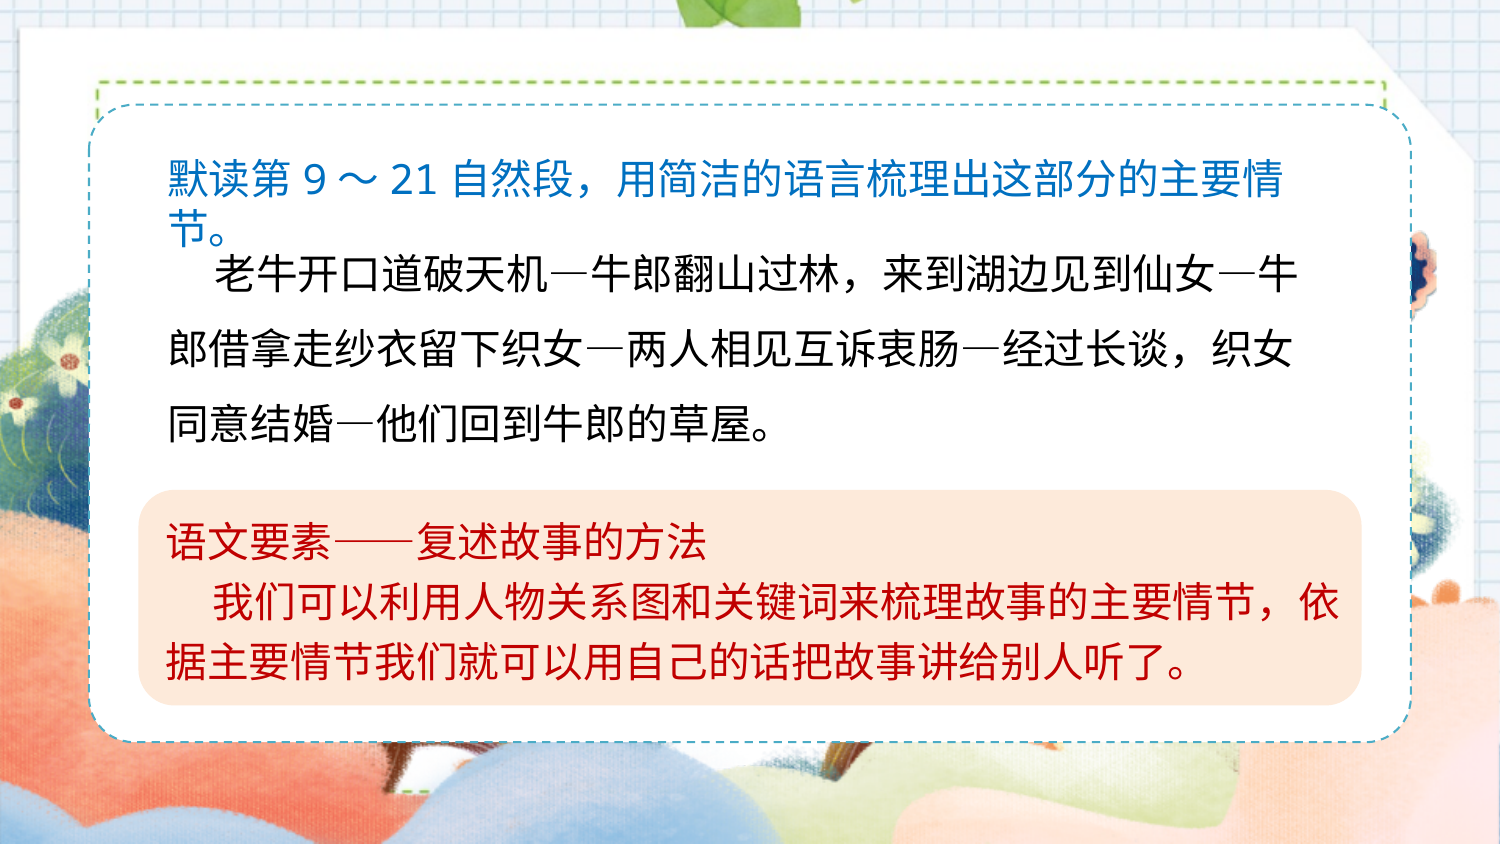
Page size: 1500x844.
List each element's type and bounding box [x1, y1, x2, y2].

text_box [138, 489, 1380, 706]
picture [0, 0, 1500, 844]
